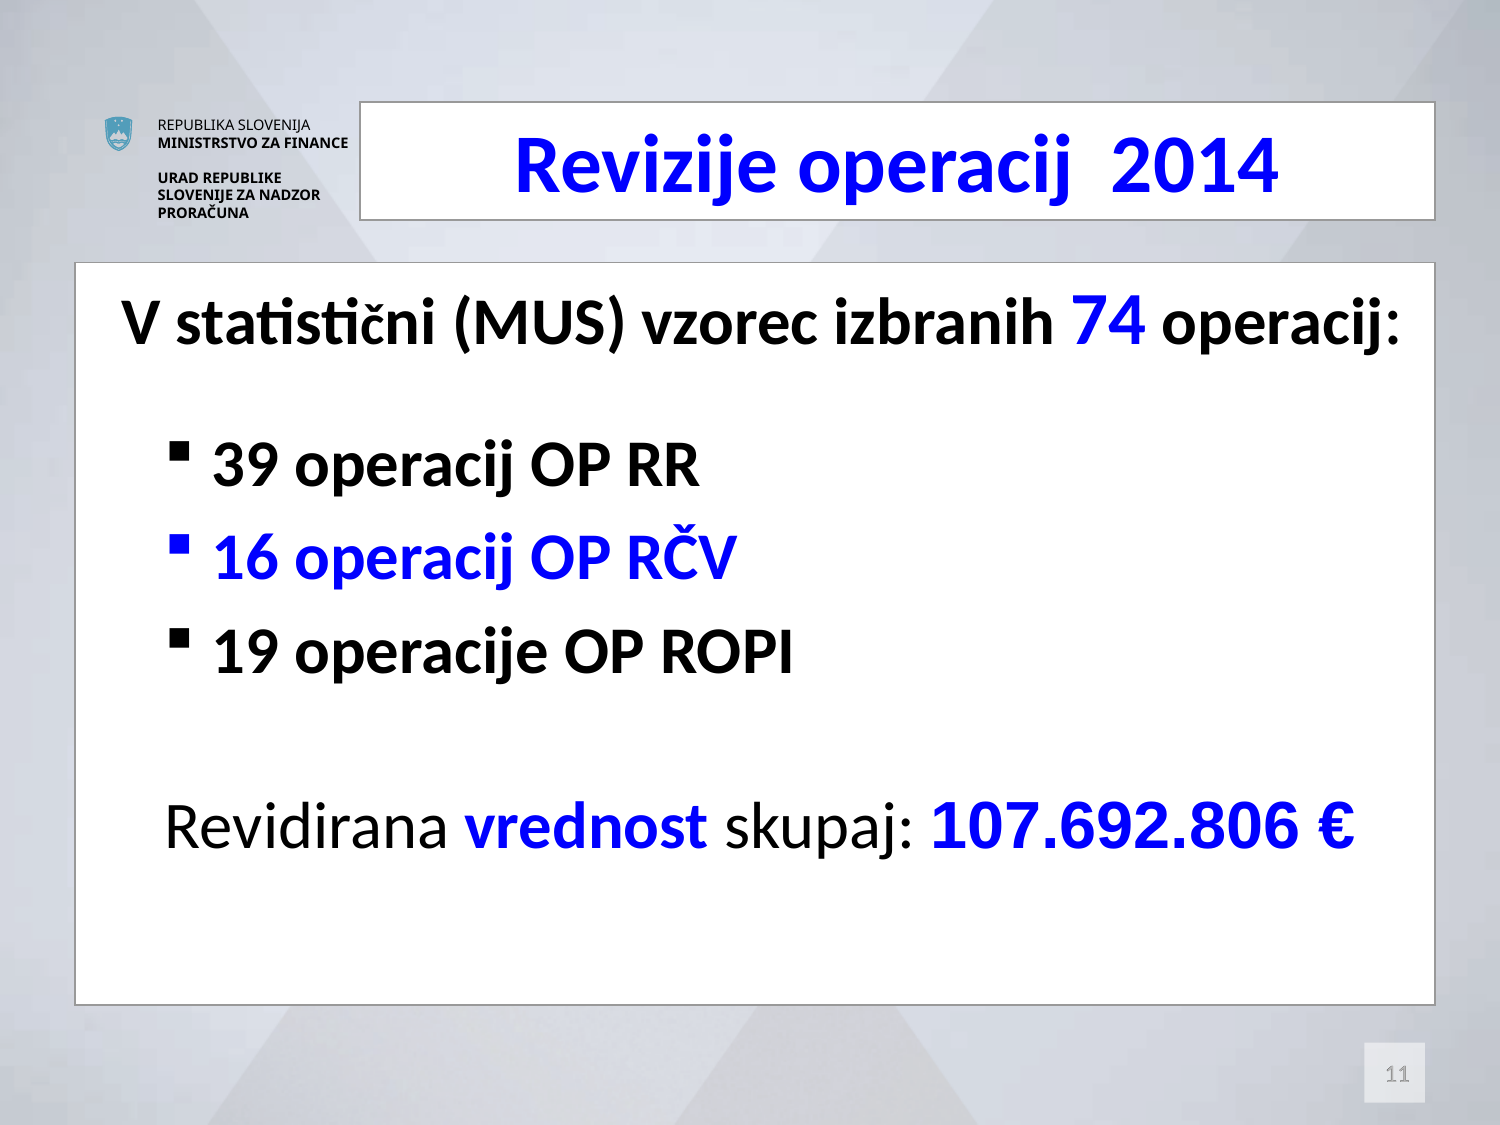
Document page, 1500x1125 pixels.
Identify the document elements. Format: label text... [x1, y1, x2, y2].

text_box 11 [1074, 1042, 1425, 1103]
text_box Revizije operacij 2014 [360, 101, 1436, 220]
text_box V statistični (MUS) vzorec izbranih 74 operacij: 39 operacij OP RR 16 operacij OP RČV 19 operacije OP ROPI Revidirana vrednost skupaj: 107.692.806 € [74, 262, 1436, 1005]
picture [0, 0, 1500, 1125]
